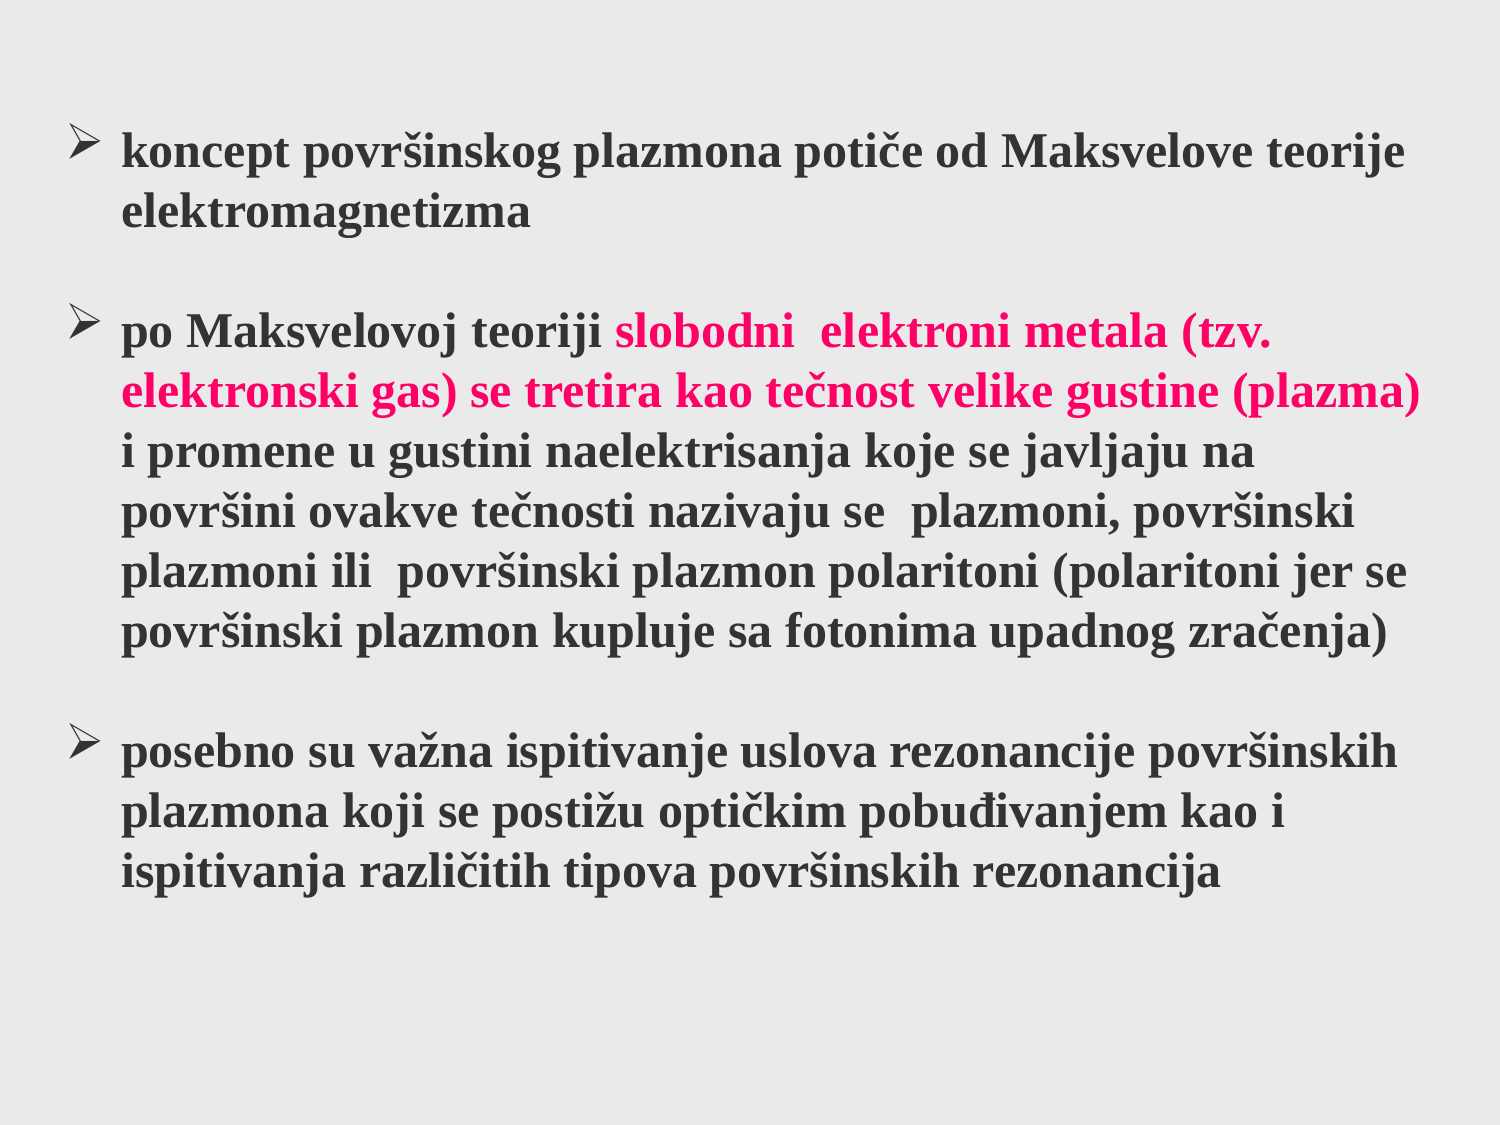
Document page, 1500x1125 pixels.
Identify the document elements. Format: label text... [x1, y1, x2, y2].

list koncept površinskog plazmona potiče od Maksvelove teorije elektromagnetizma po Maksvelovoj teoriji slobodni elektroni metala (tzv. elektronski gas) se tretira kao tečnost velike gustine (plazma) i promene u gustini naelektrisanja koje se javljaju na površini ovakve tečnosti nazivaju se plazmoni, površinski plazmoni ili površinski plazmon polaritoni (polaritoni jer se površinski plazmon kupluje sa fotonima upadnog zračenja) posebno su važna ispitivanje uslova rezonancije površinskih plazmona koji se postižu optičkim pobuđivanjem kao i ispitivanja različitih tipova površinskih rezonancija [50, 50, 1450, 1075]
